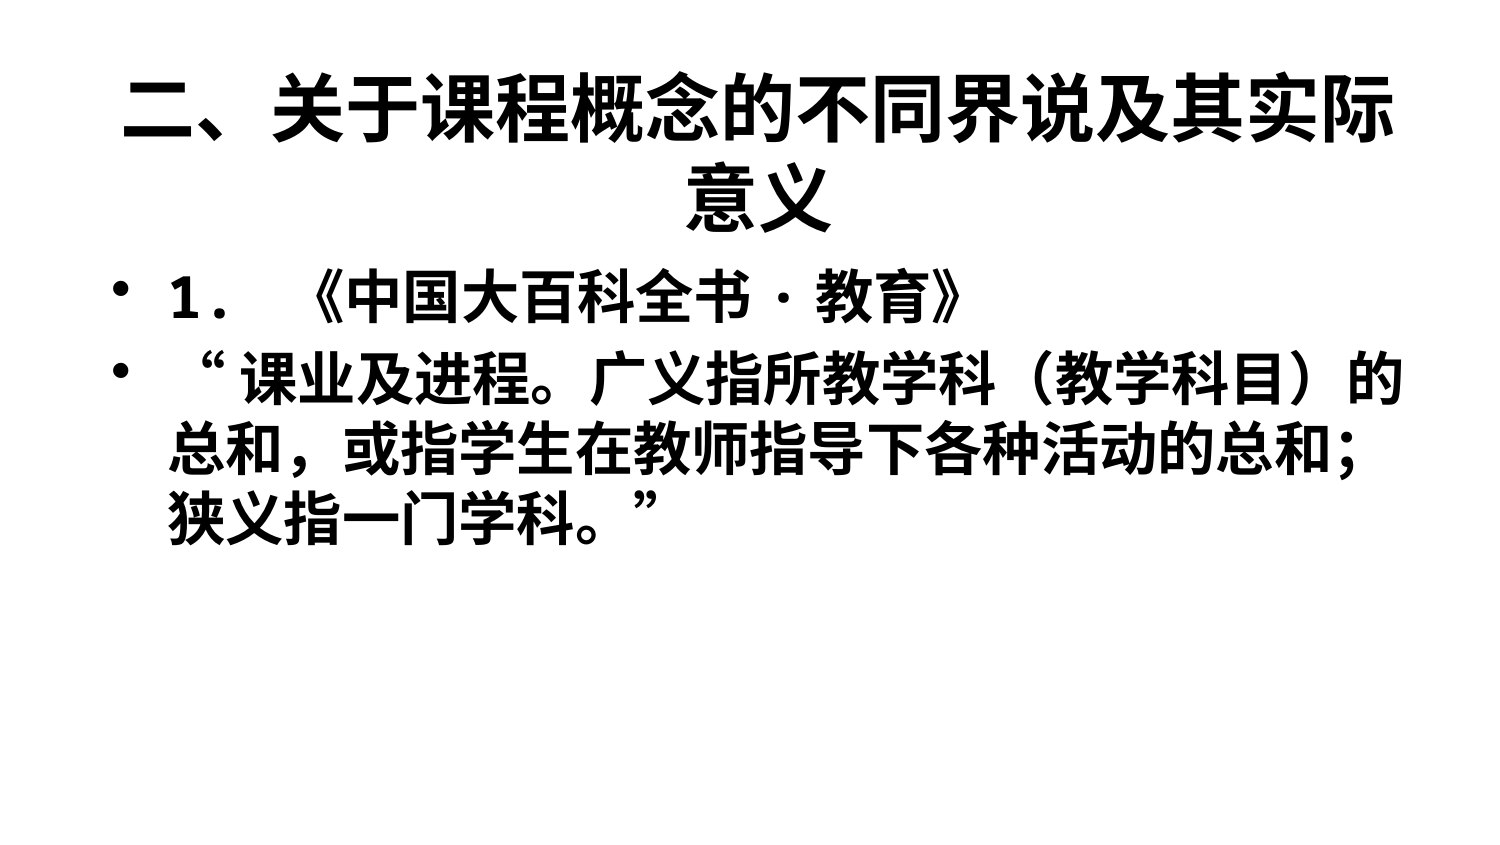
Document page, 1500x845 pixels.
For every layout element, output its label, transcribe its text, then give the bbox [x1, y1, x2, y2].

list 1. 《中国大百科全书·教育》 “课业及进程。广义指所教学科（教学科目）的总和，或指学生在教师指导下各种活动的总和；狭义指一门学科。” [95, 252, 1434, 753]
title 二、关于课程概念的不同界说及其实际意义 [83, 80, 1434, 222]
